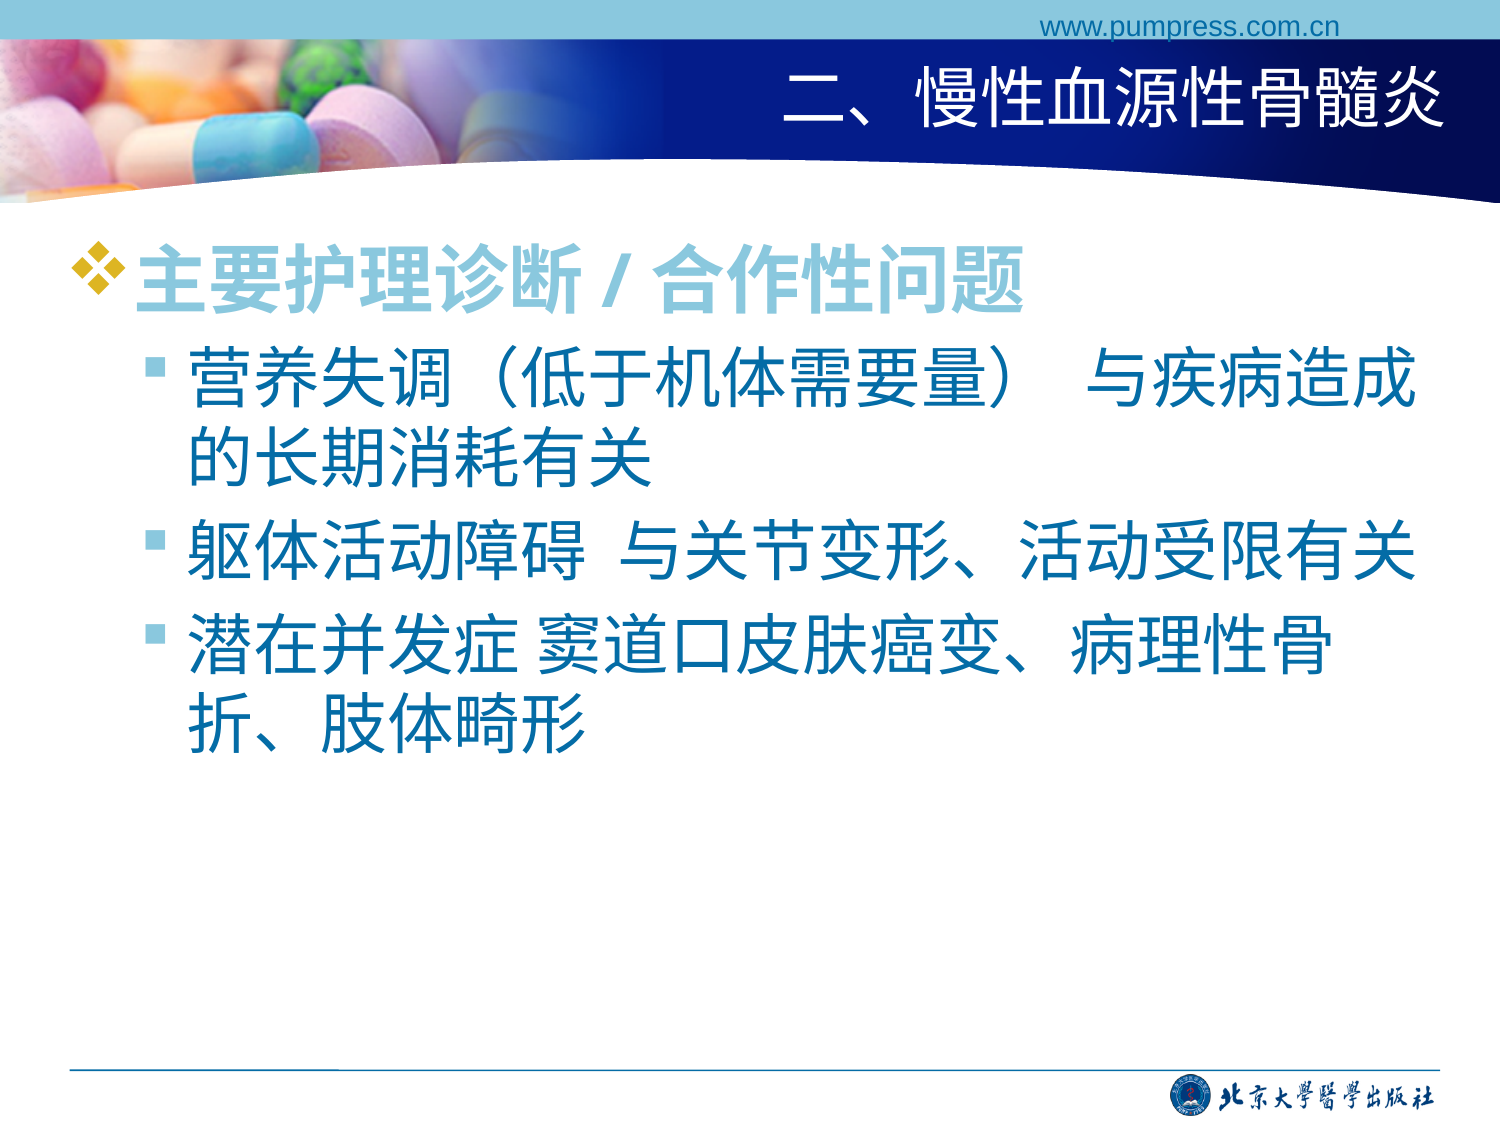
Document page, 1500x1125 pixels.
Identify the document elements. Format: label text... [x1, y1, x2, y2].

picture [0, 40, 1500, 203]
title 二、慢性血源性骨髓炎 [137, 49, 1463, 143]
list 主要护理诊断/合作性问题 营养失调（低于机体需要量） 与疾病造成的长期消耗有关 躯体活动障碍 与关节变形、活动受限有关 潜在并发症 窦道口皮肤癌变、病理性骨折、肢体畸形 [49, 224, 1463, 1026]
slide_number www.pumpress.com.cn [1025, 0, 1463, 38]
picture [1170, 1074, 1436, 1118]
